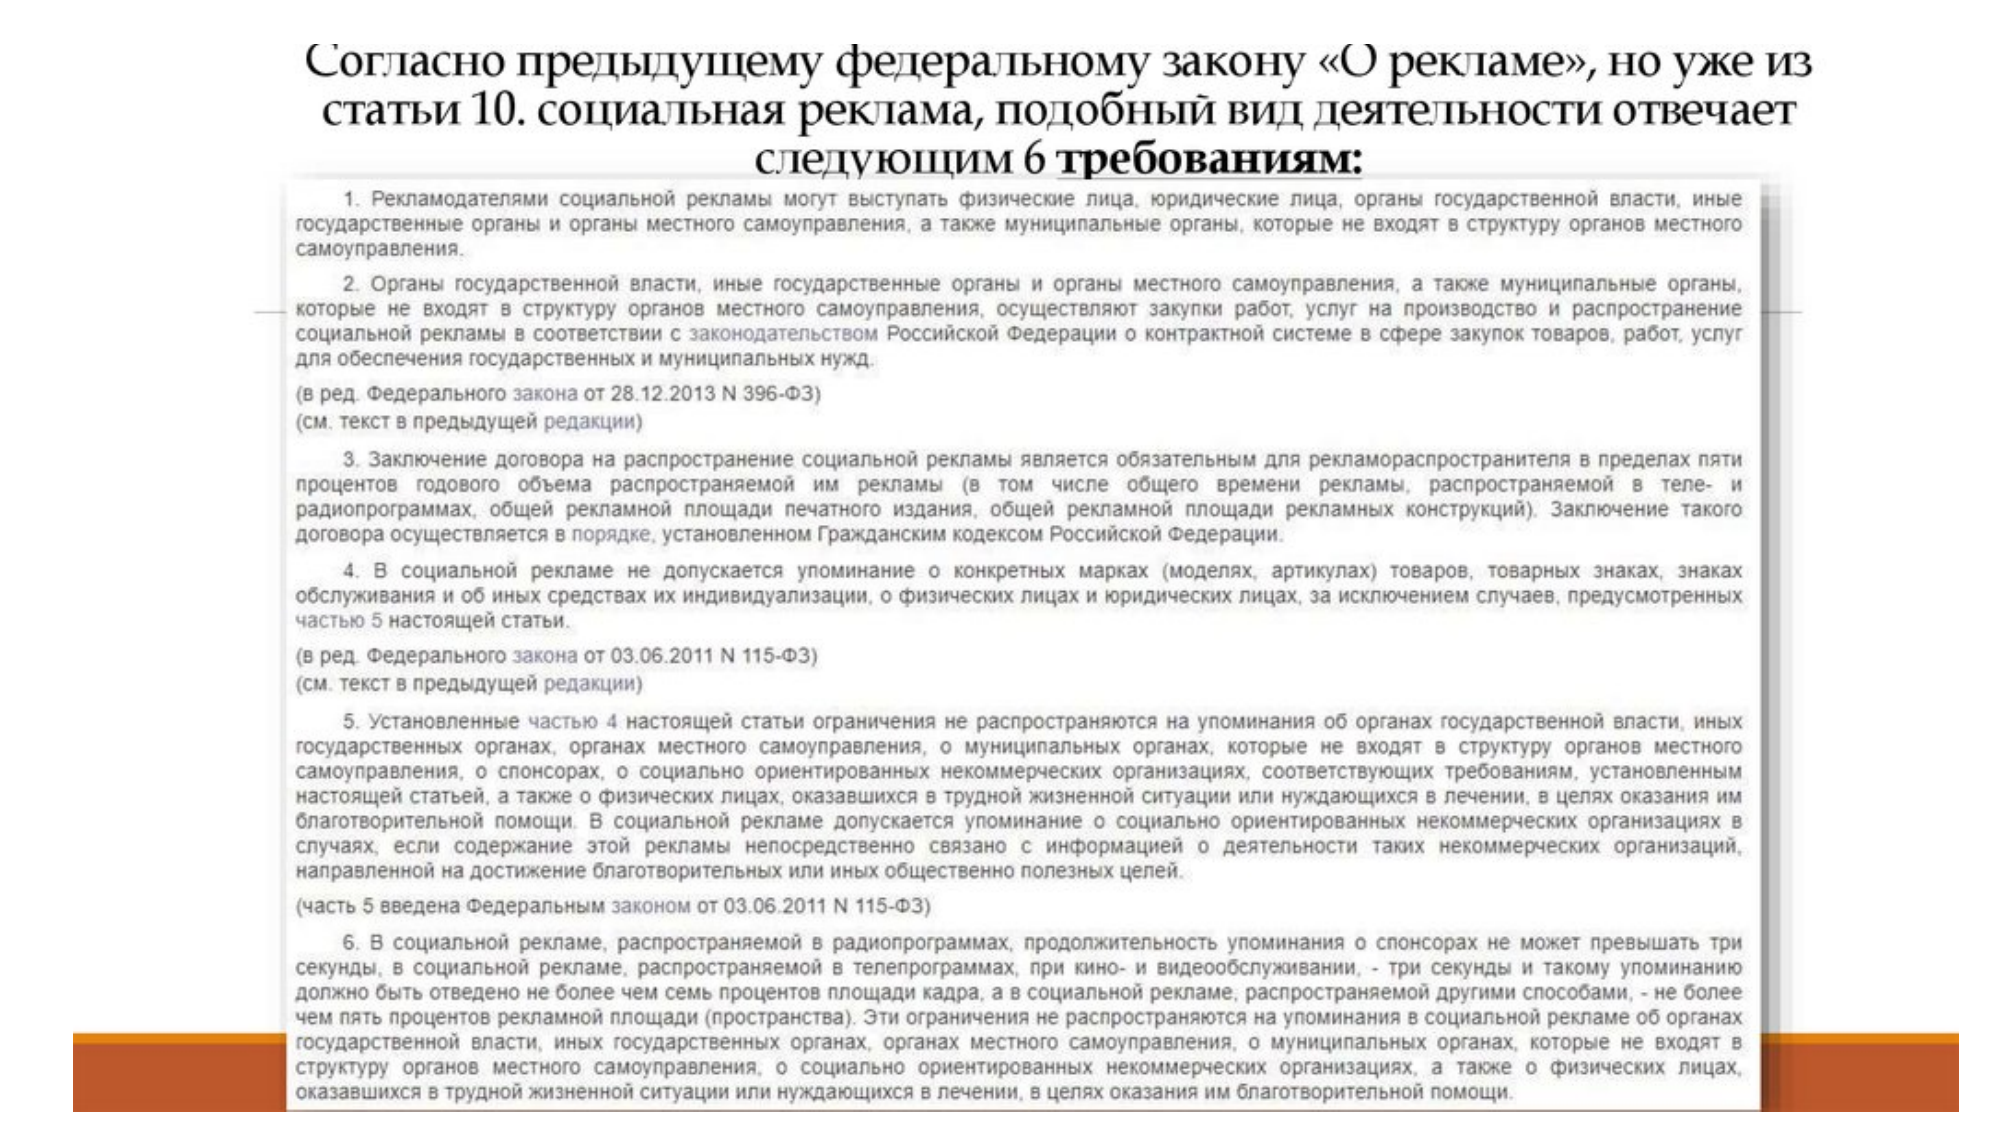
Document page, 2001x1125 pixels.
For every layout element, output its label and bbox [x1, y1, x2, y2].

picture [73, 44, 1959, 1112]
